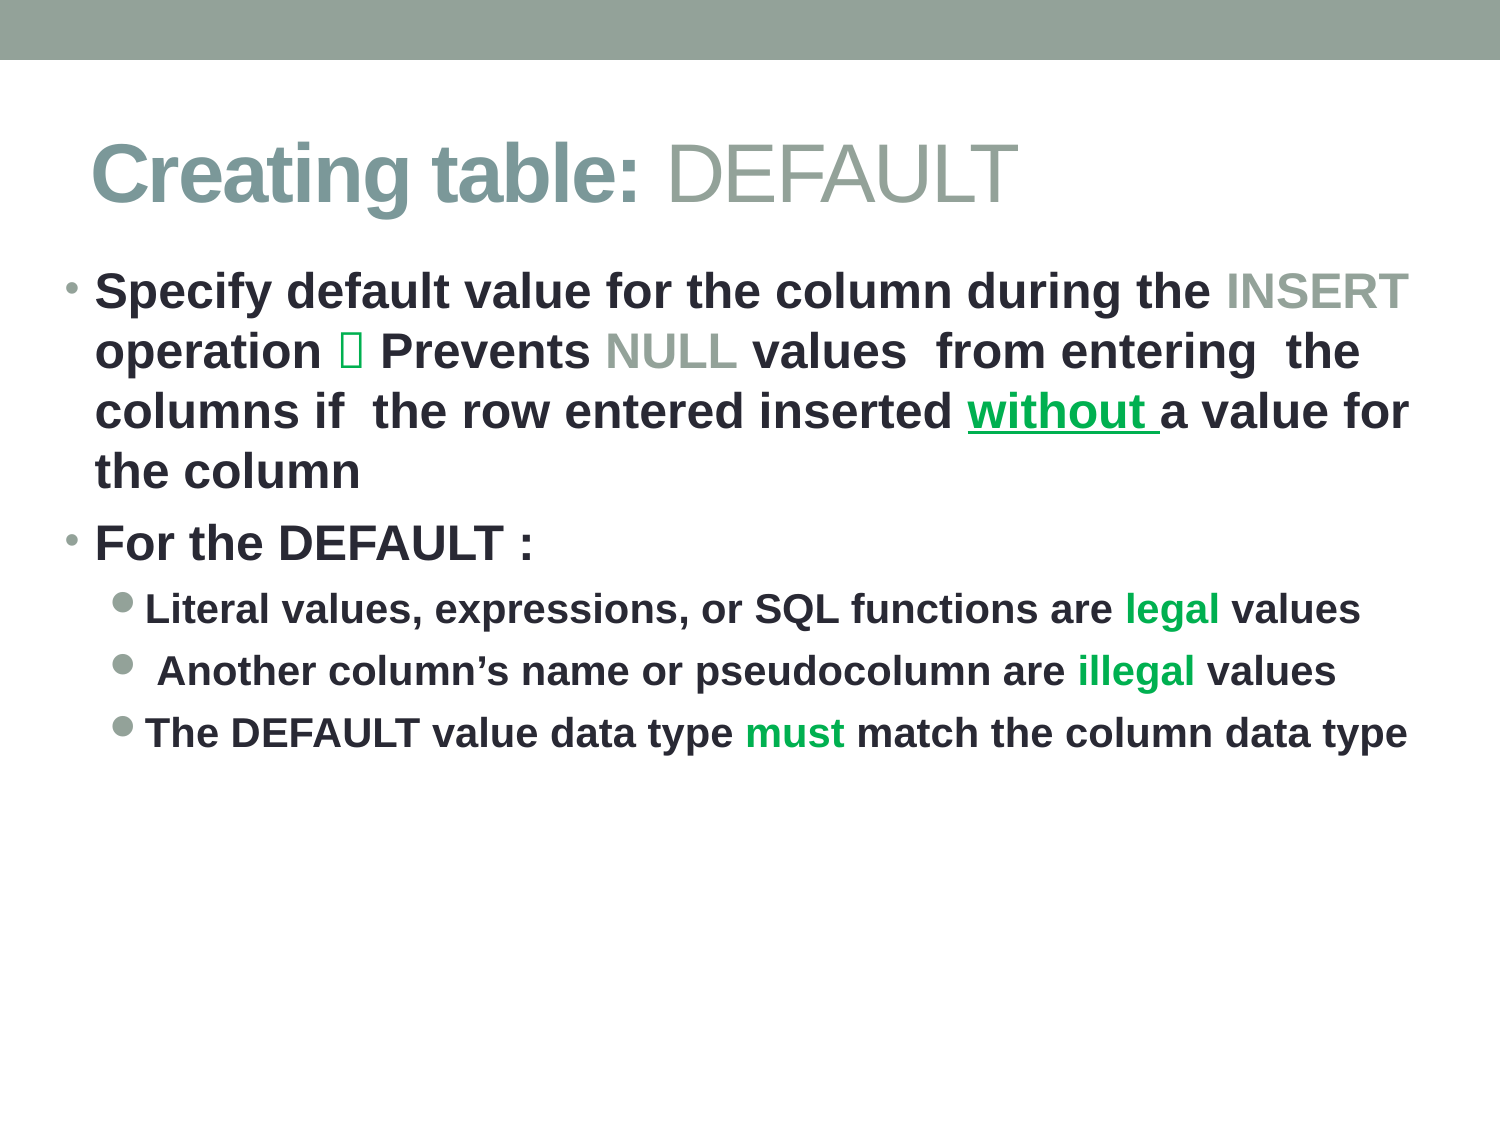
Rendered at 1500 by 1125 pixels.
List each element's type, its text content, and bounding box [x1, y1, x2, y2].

title Creating table: DEFAULT [75, 87, 1425, 250]
list Specify default value for the column during the INSERT operation  Prevents NULL values from entering the columns if the row entered inserted without a value for the column For the DEFAULT : Literal values, expressions, or SQL functions are legal values Another column’s name or pseudocolumn are illegal values The DEFAULT value data type must match the column data type [49, 250, 1445, 1001]
